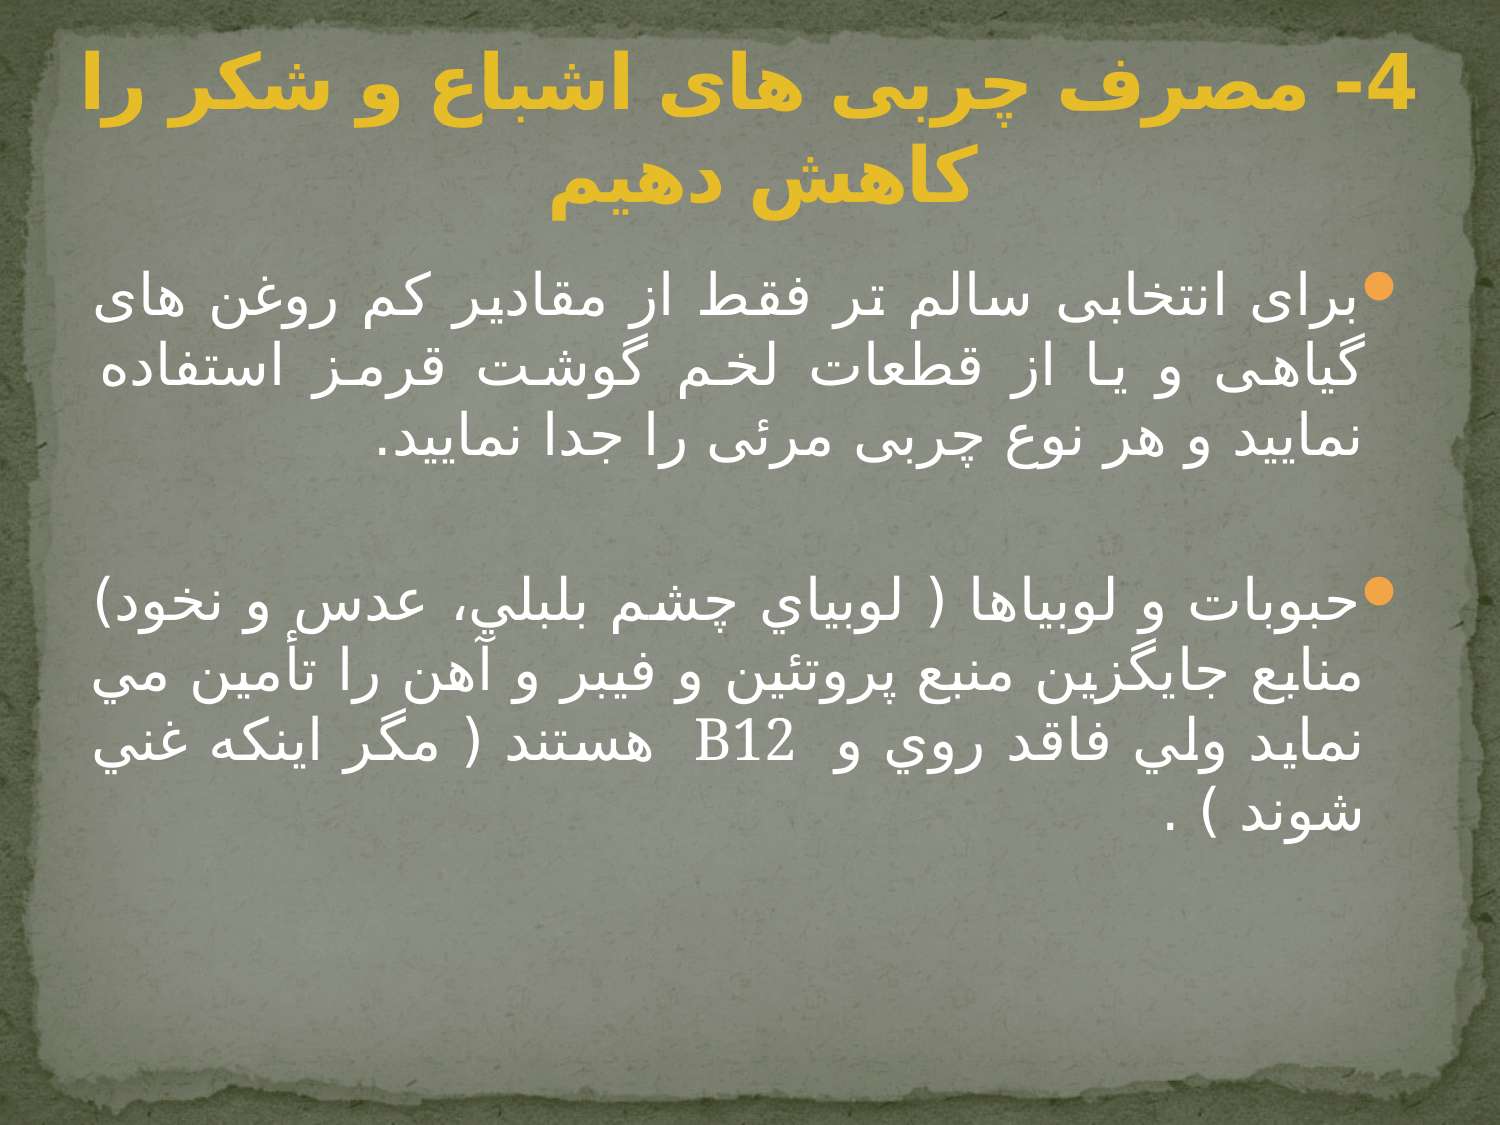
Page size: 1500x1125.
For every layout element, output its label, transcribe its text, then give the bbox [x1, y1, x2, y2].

list برای انتخابی سالم تر فقط از مقادیر کم روغن های گیاهی و یا از قطعات لخم گوشت قرمز استفاده نمایید و هر نوع چربی مرئی را جدا نمایید. حبوبات و لوبياها ( لوبياي چشم بلبلي، عدس و نخود) منابع جايگزين منبع پروتئين و فيبر و آهن را تأمين مي نمايد ولي فاقد روي و B12 هستند ( مگر اينكه غني شوند ) . [74, 249, 1426, 1063]
title 4- مصرف چربی های اشباع و شکر را کاهش دهیم [49, 24, 1451, 225]
